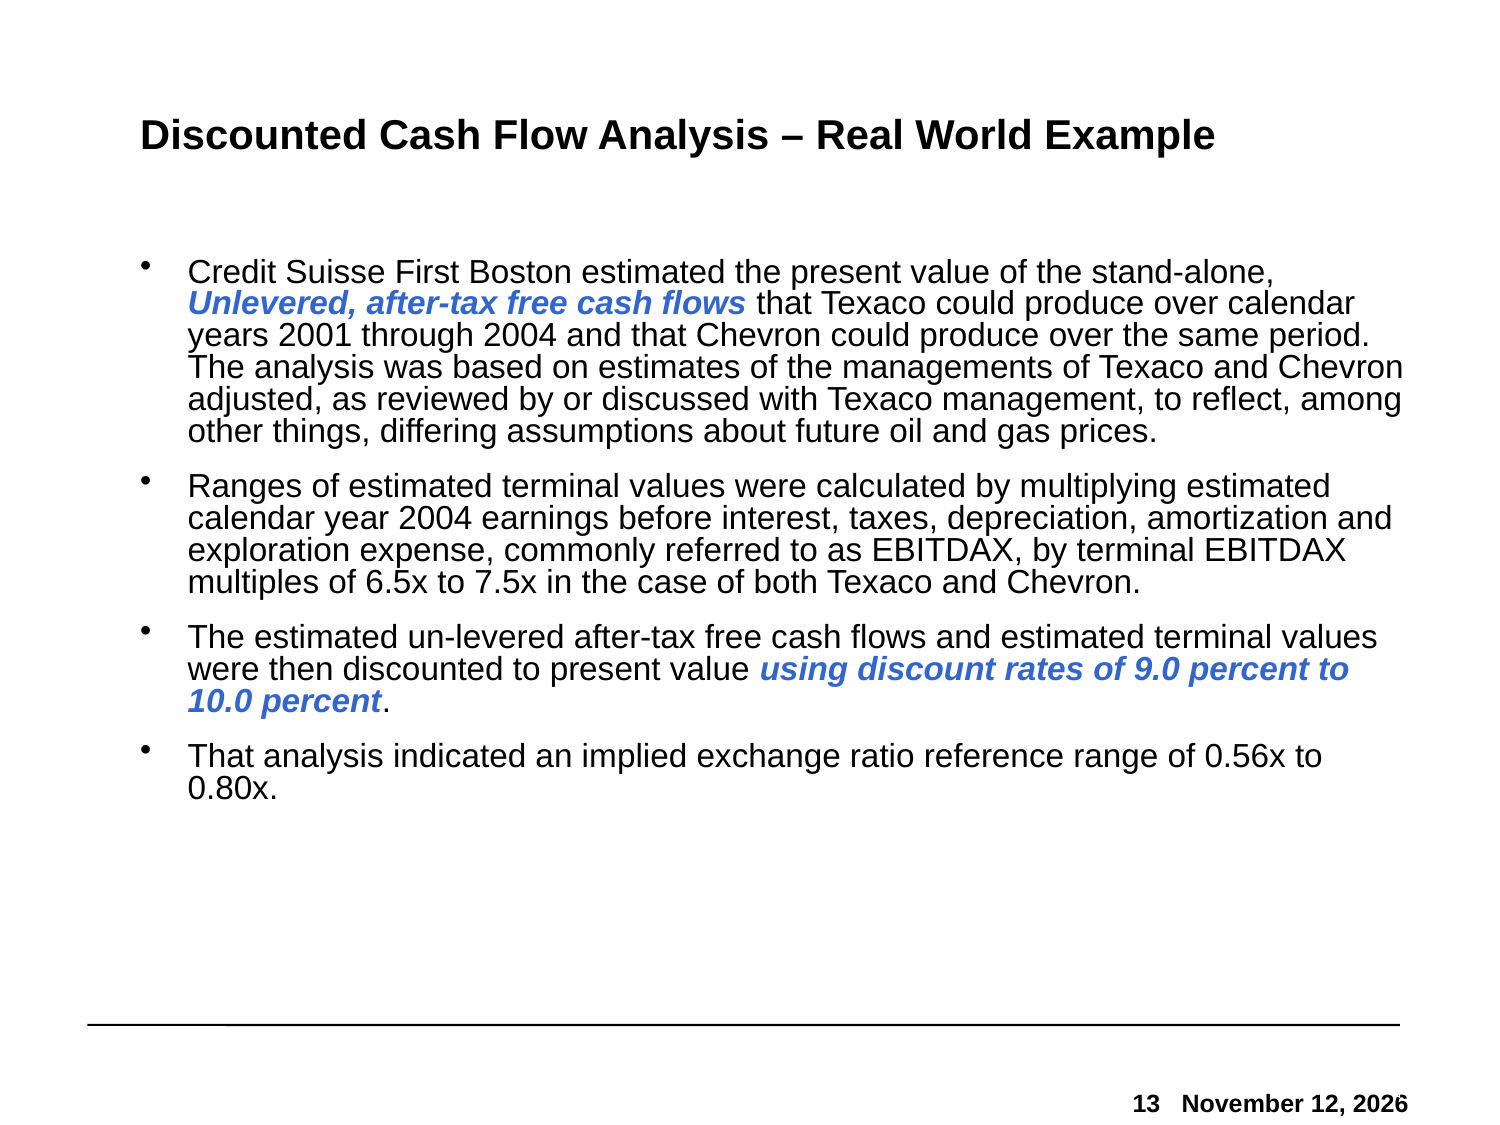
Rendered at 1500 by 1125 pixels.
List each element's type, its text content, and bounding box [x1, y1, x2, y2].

title Discounted Cash Flow Analysis – Real World Example [124, 99, 1401, 226]
list Credit Suisse First Boston estimated the present value of the stand-alone, Unlevered, after-tax free cash flows that Texaco could produce over calendar years 2001 through 2004 and that Chevron could produce over the same period. The analysis was based on estimates of the managements of Texaco and Chevron adjusted, as reviewed by or discussed with Texaco management, to reflect, among other things, differing assumptions about future oil and gas prices. Ranges of estimated terminal values were calculated by multiplying estimated calendar year 2004 earnings before interest, taxes, depreciation, amortization and exploration expense, commonly referred to as EBITDAX, by terminal EBITDAX multiples of 6.5x to 7.5x in the case of both Texaco and Chevron. The estimated un-levered after-tax free cash flows and estimated terminal values were then discounted to present value using discount rates of 9.0 percent to 10.0 percent. That analysis indicated an implied exchange ratio reference range of 0.56x to 0.80x. [124, 249, 1426, 1013]
